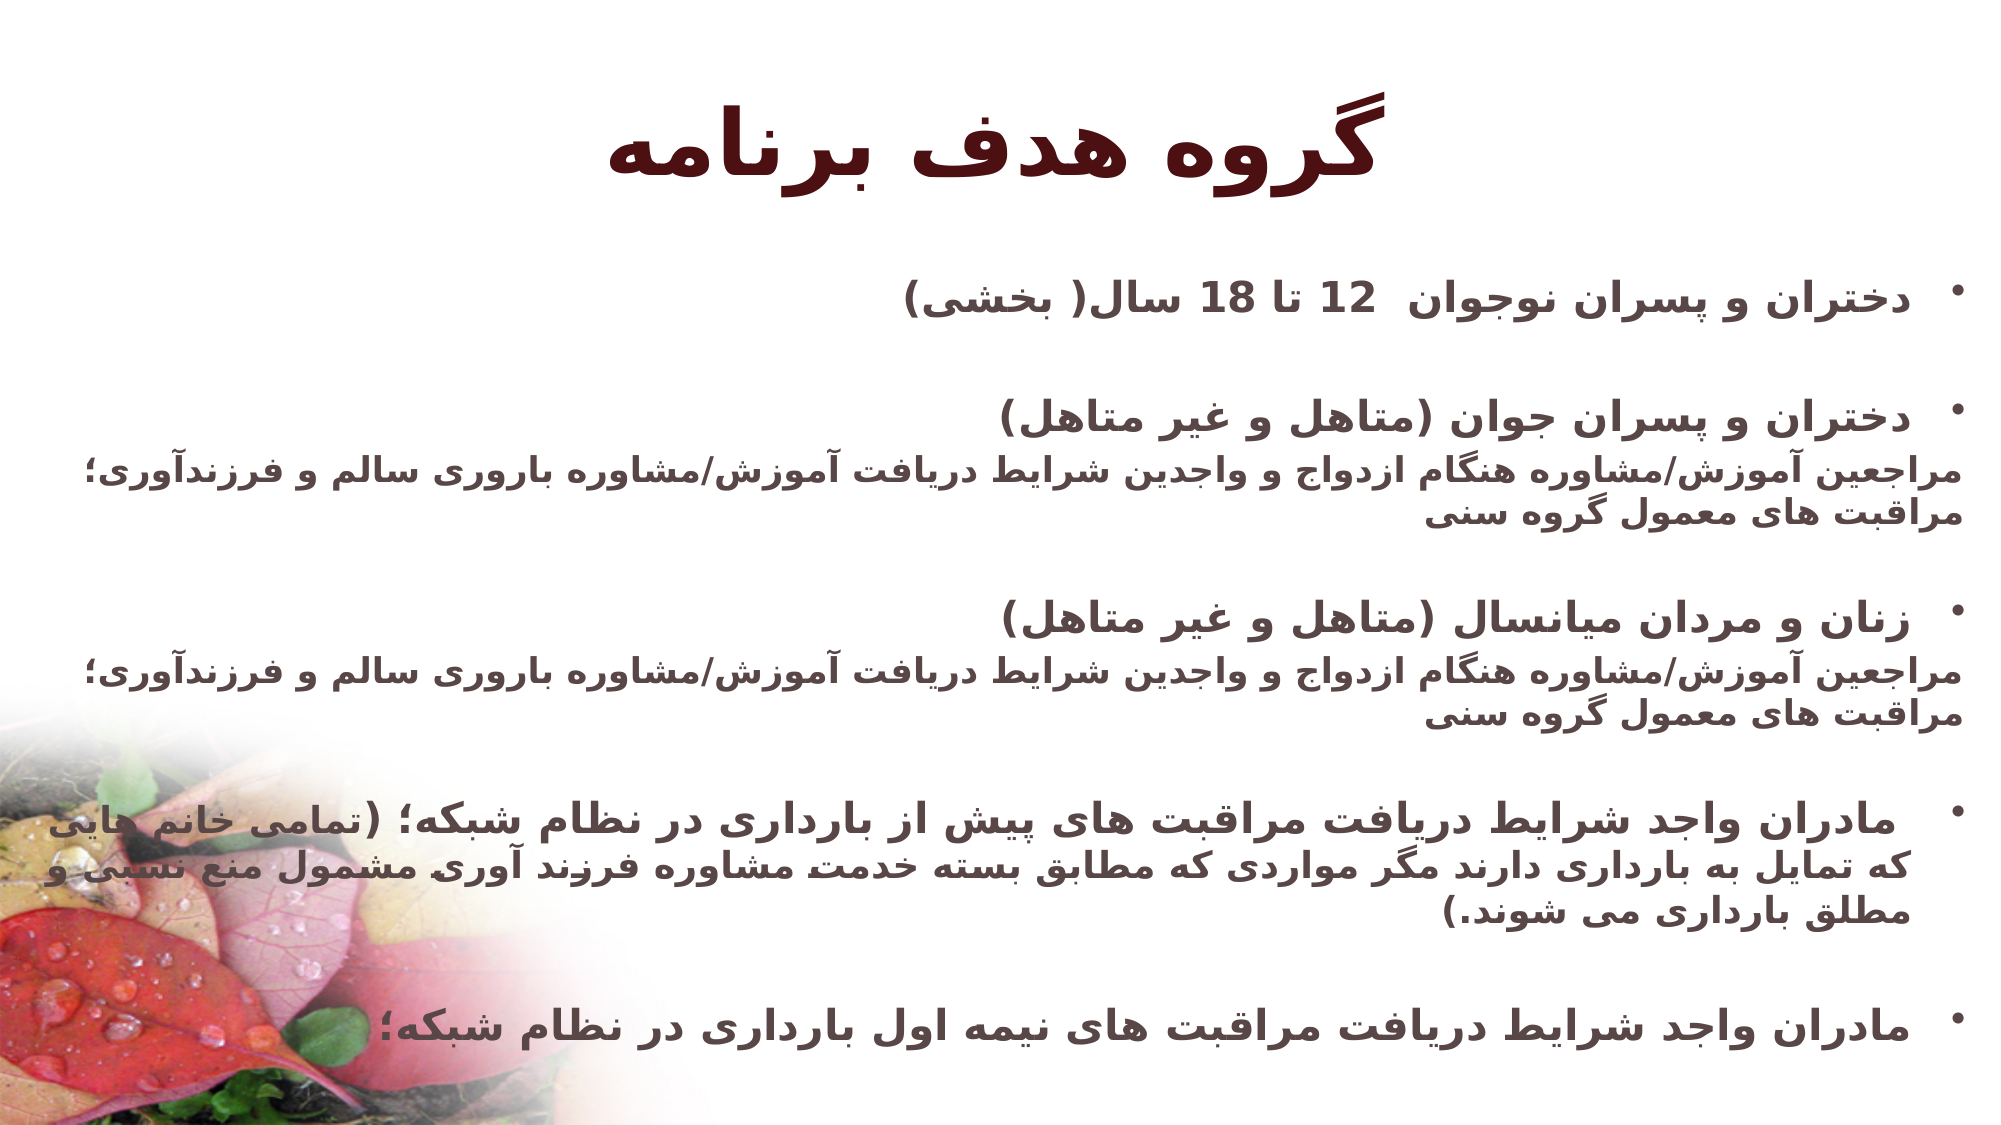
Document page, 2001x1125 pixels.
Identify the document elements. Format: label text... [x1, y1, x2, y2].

list دختران و پسران نوجوان 12 تا 18 سال( بخشی) دختران و پسران جوان (متاهل و غیر متاهل) مراجعین آموزش/مشاوره هنگام ازدواج و واجدین شرایط دریافت آموزش/مشاوره باروری سالم و فرزندآوری؛ مراقبت های معمول گروه سنی زنان و مردان میانسال (متاهل و غیر متاهل) مراجعین آموزش/مشاوره هنگام ازدواج و واجدین شرایط دریافت آموزش/مشاوره باروری سالم و فرزندآوری؛ مراقبت های معمول گروه سنی مادران واجد شرایط دریافت مراقبت های پیش از بارداری در نظام شبکه؛ (تمامی خانم هایی که تمایل به بارداری دارند مگر مواردی که مطابق بسته خدمت مشاوره فرزند آوری مشمول منع نسبی و مطلق بارداری می شوند.) مادران واجد شرایط دریافت مراقبت های نیمه اول بارداری در نظام شبکه؛ [21, 262, 1980, 1058]
title گروه هدف برنامه [99, 45, 1890, 233]
picture [0, 107, 1813, 1125]
